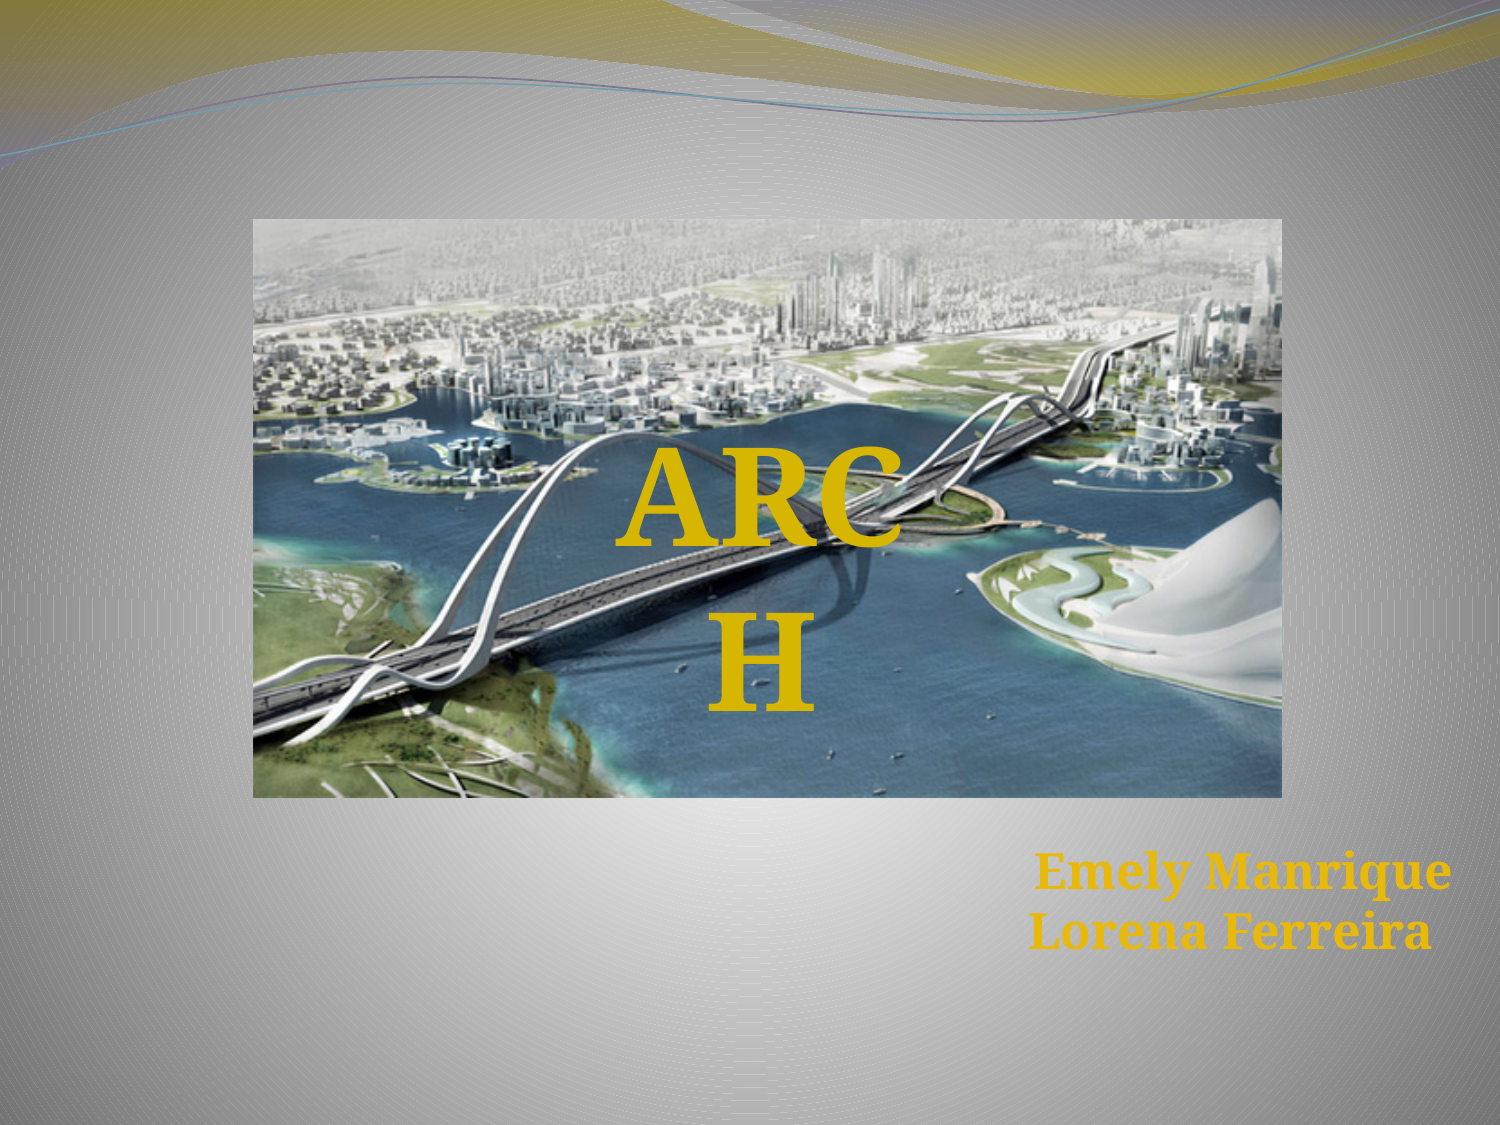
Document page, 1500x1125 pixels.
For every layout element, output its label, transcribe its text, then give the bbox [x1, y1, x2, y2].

picture [253, 219, 1282, 798]
text_box Emely Manrique Lorena Ferreira [993, 831, 1469, 967]
